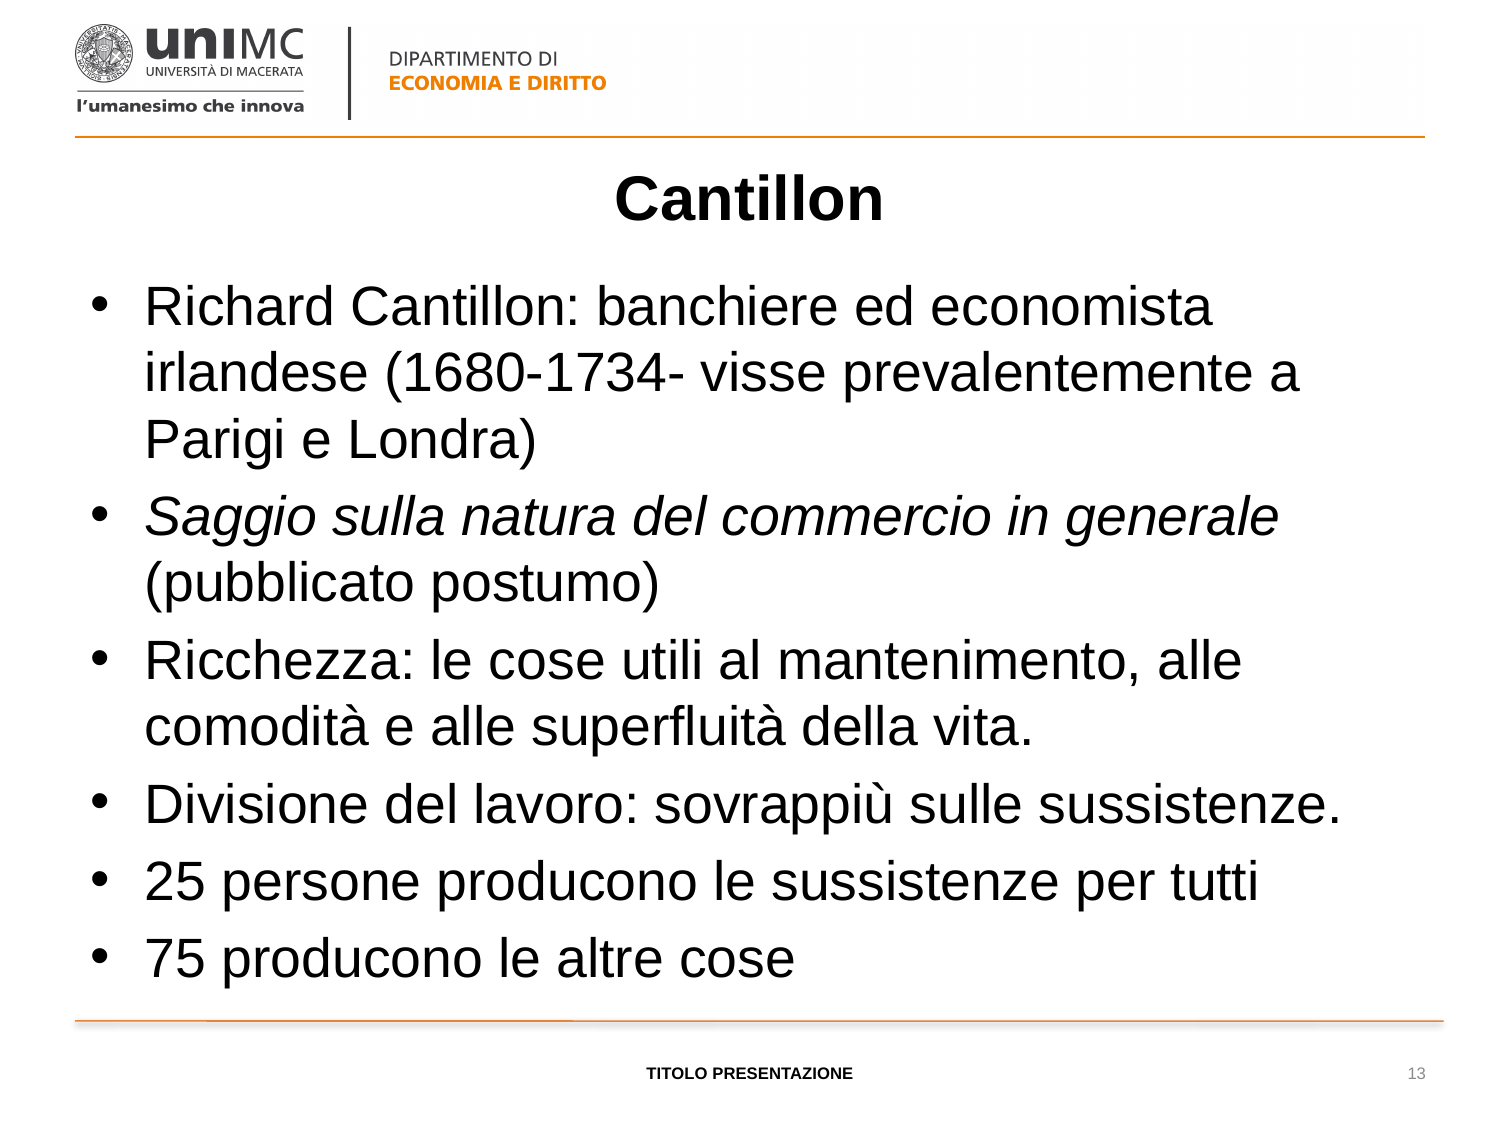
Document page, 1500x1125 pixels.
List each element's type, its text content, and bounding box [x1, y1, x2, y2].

title Cantillon [75, 149, 1425, 241]
footer TITOLO PRESENTAZIONE [512, 1042, 988, 1103]
picture [75, 24, 1425, 138]
slide_number 13 [1091, 1042, 1442, 1103]
list Richard Cantillon: banchiere ed economista irlandese (1680-1734- visse prevalentemente a Parigi e Londra) Saggio sulla natura del commercio in generale (pubblicato postumo) Ricchezza: le cose utili al mantenimento, alle comodità e alle superfluità della vita. Divisione del lavoro: sovrappiù sulle sussistenze. 25 persone producono le sussistenze per tutti 75 producono le altre cose [75, 262, 1425, 1005]
